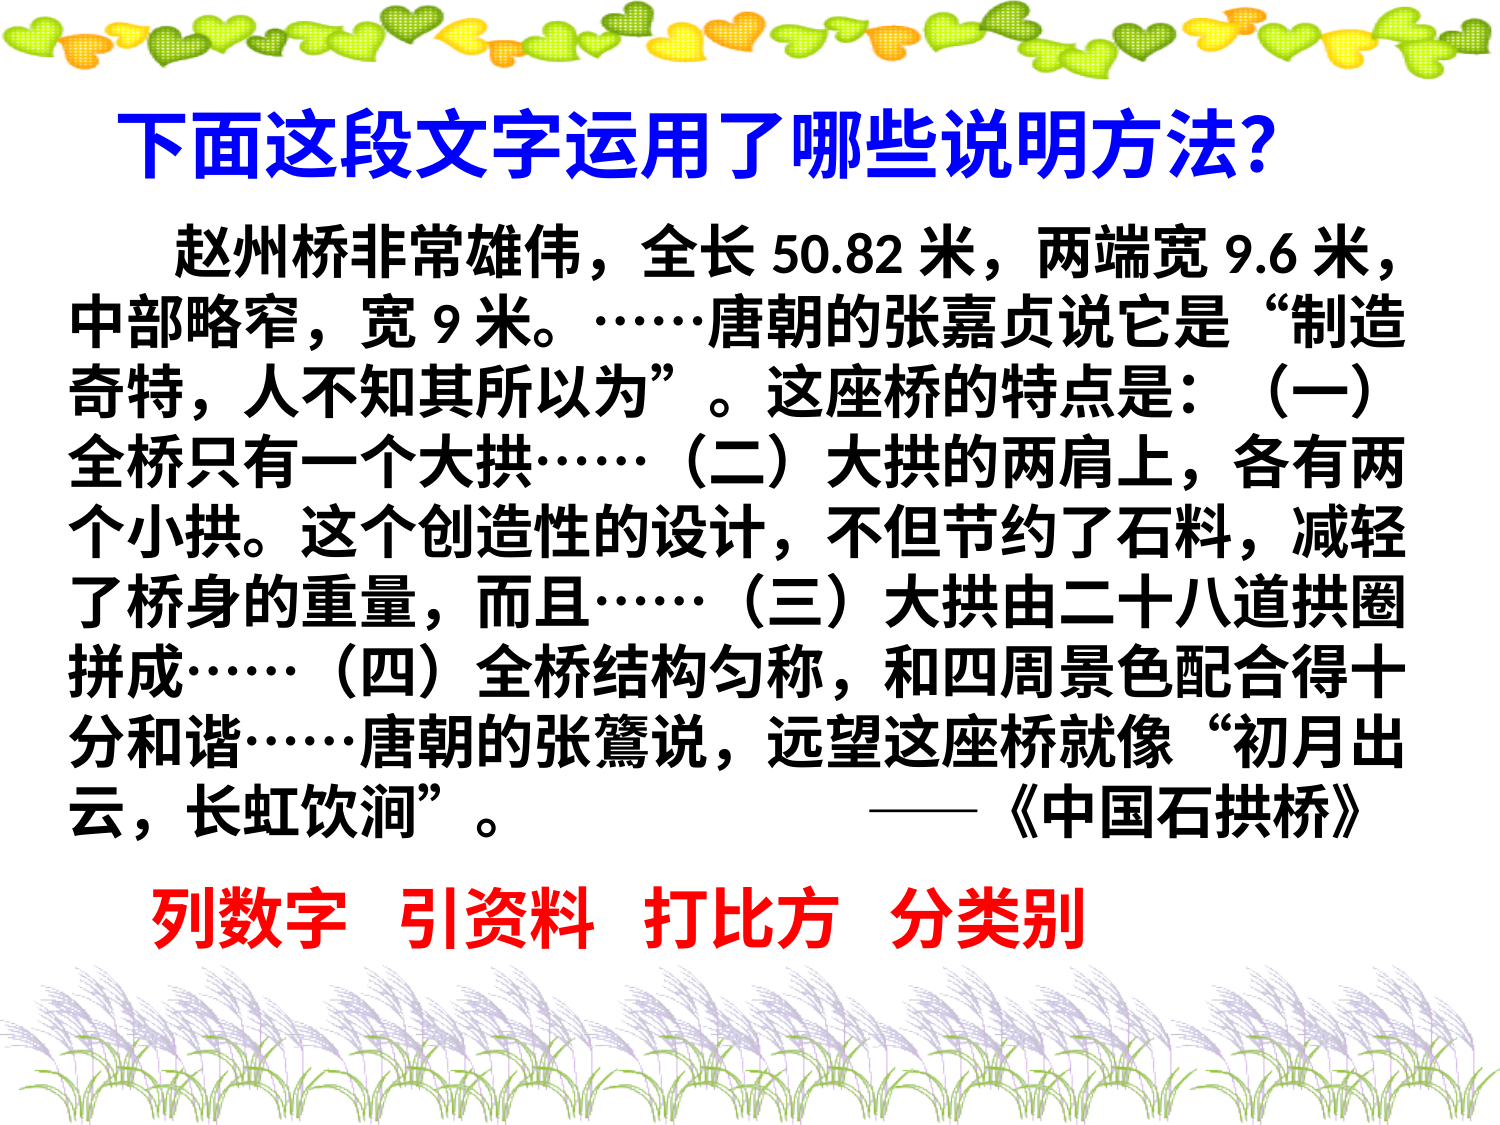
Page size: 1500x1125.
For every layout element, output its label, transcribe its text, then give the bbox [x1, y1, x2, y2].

text_box 下面这段文字运用了哪些说明方法？ [100, 91, 1400, 195]
text_box 赵州桥非常雄伟，全长50.82米，两端宽9.6米，中部略窄，宽9米。……唐朝的张嘉贞说它是“制造奇特，人不知其所以为”。这座桥的特点是：（一）全桥只有一个大拱……（二）大拱的两肩上，各有两个小拱。这个创造性的设计，不但节约了石料，减轻了桥身的重量，而且……（三）大拱由二十八道拱圈拼成……（四）全桥结构匀称，和四周景色配合得十分和谐……唐朝的张鷟说，远望这座桥就像“初月出云，长虹饮涧”。 ——《中国石拱桥》 [53, 207, 1436, 952]
picture [0, 0, 1500, 83]
text_box 列数字 引资料 打比方 分类别 [135, 869, 1329, 964]
picture [0, 965, 1500, 1125]
